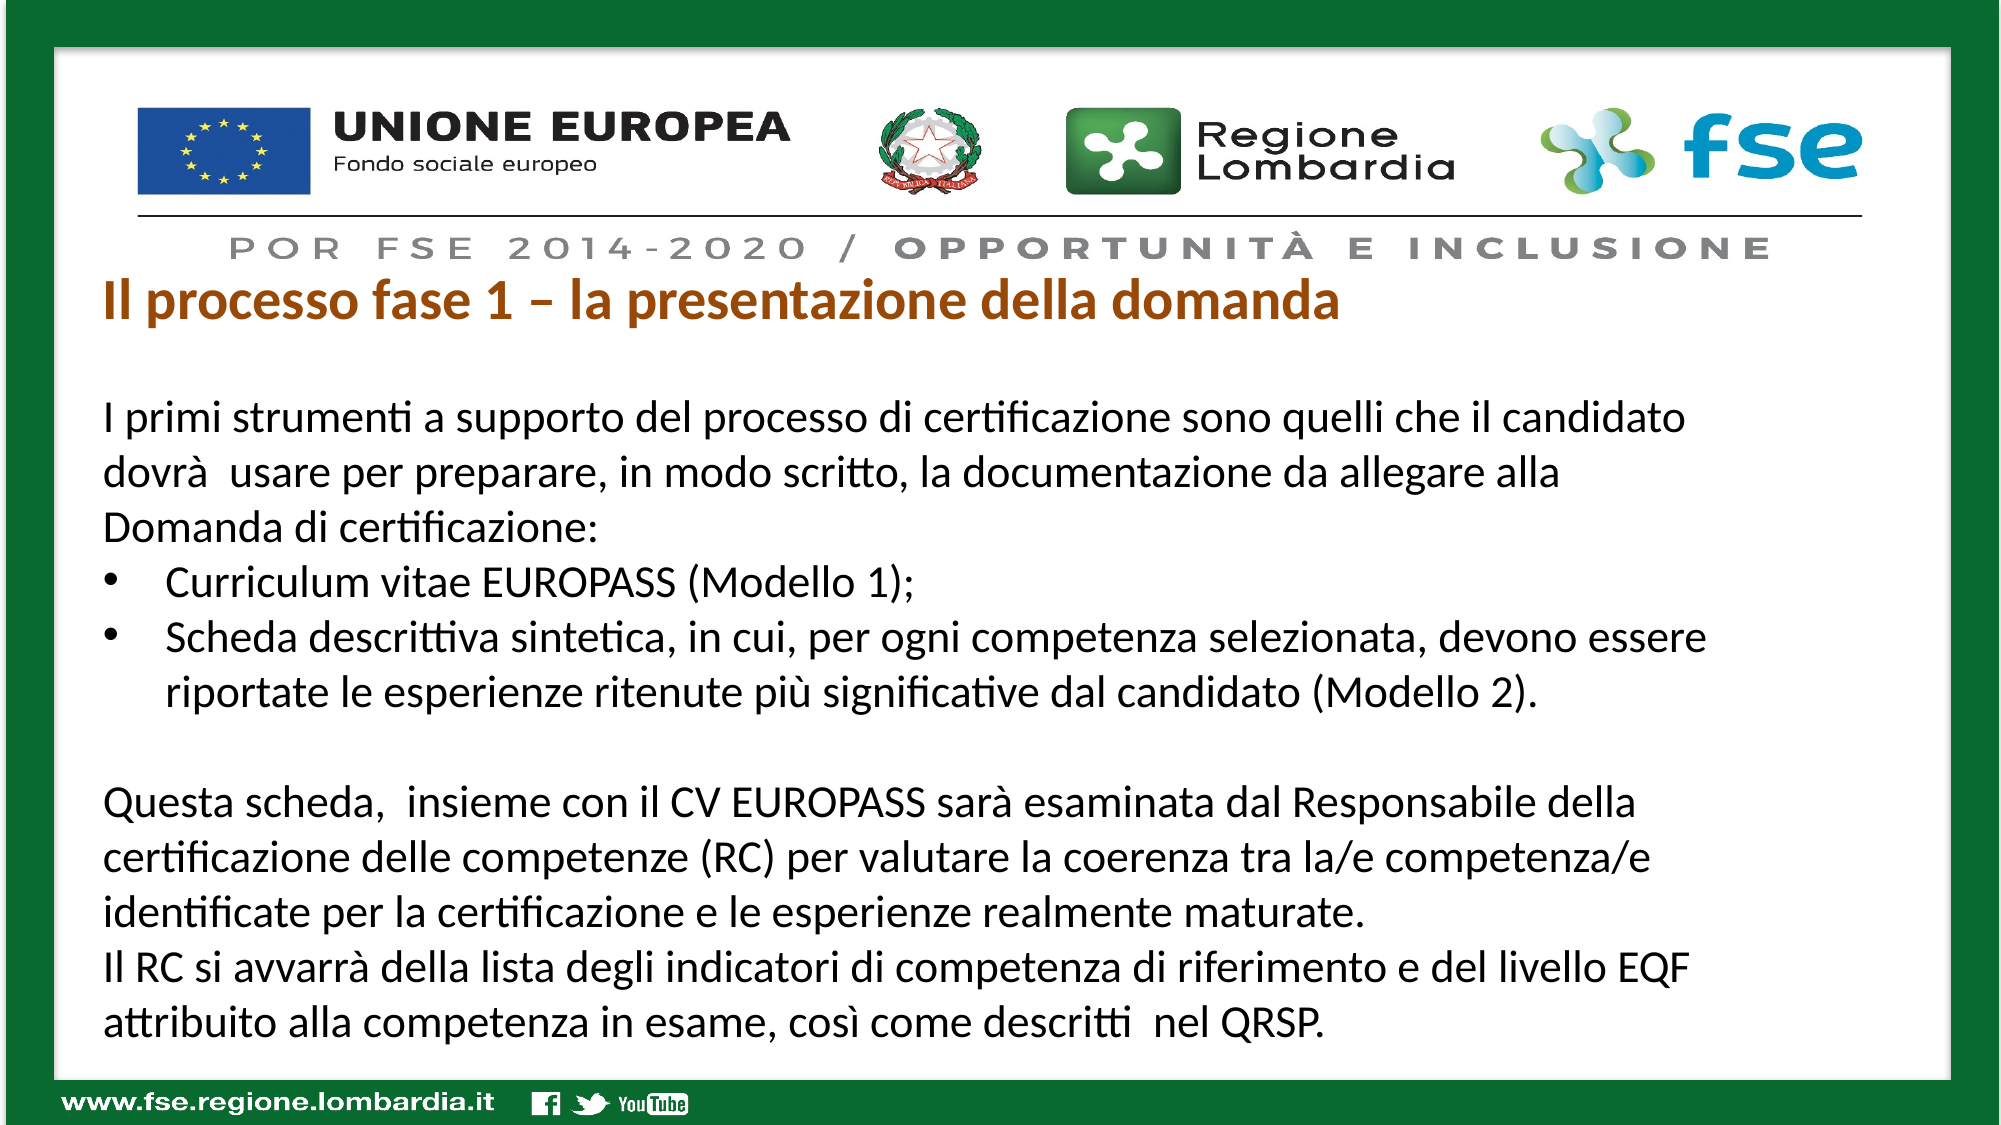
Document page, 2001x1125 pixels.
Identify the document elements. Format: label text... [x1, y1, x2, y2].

text_box I primi strumenti a supporto del processo di certificazione sono quelli che il candidato dovrà usare per preparare, in modo scritto, la documentazione da allegare alla Domanda di certificazione: Curriculum vitae EUROPASS (Modello 1); Scheda descrittiva sintetica, in cui, per ogni competenza selezionata, devono essere riportate le esperienze ritenute più significative dal candidato (Modello 2). Questa scheda, insieme con il CV EUROPASS sarà esaminata dal Responsabile della certificazione delle competenze (RC) per valutare la coerenza tra la/e competenza/e identificate per la certificazione e le esperienze realmente maturate. Il RC si avvarrà della lista degli indicatori di competenza di riferimento e del livello EQF attribuito alla competenza in esame, così come descritti nel QRSP. [88, 379, 1735, 1054]
picture [60, 1091, 689, 1116]
text_box Il processo fase 1 – la presentazione della domanda [88, 253, 1735, 339]
picture [132, 103, 1867, 267]
